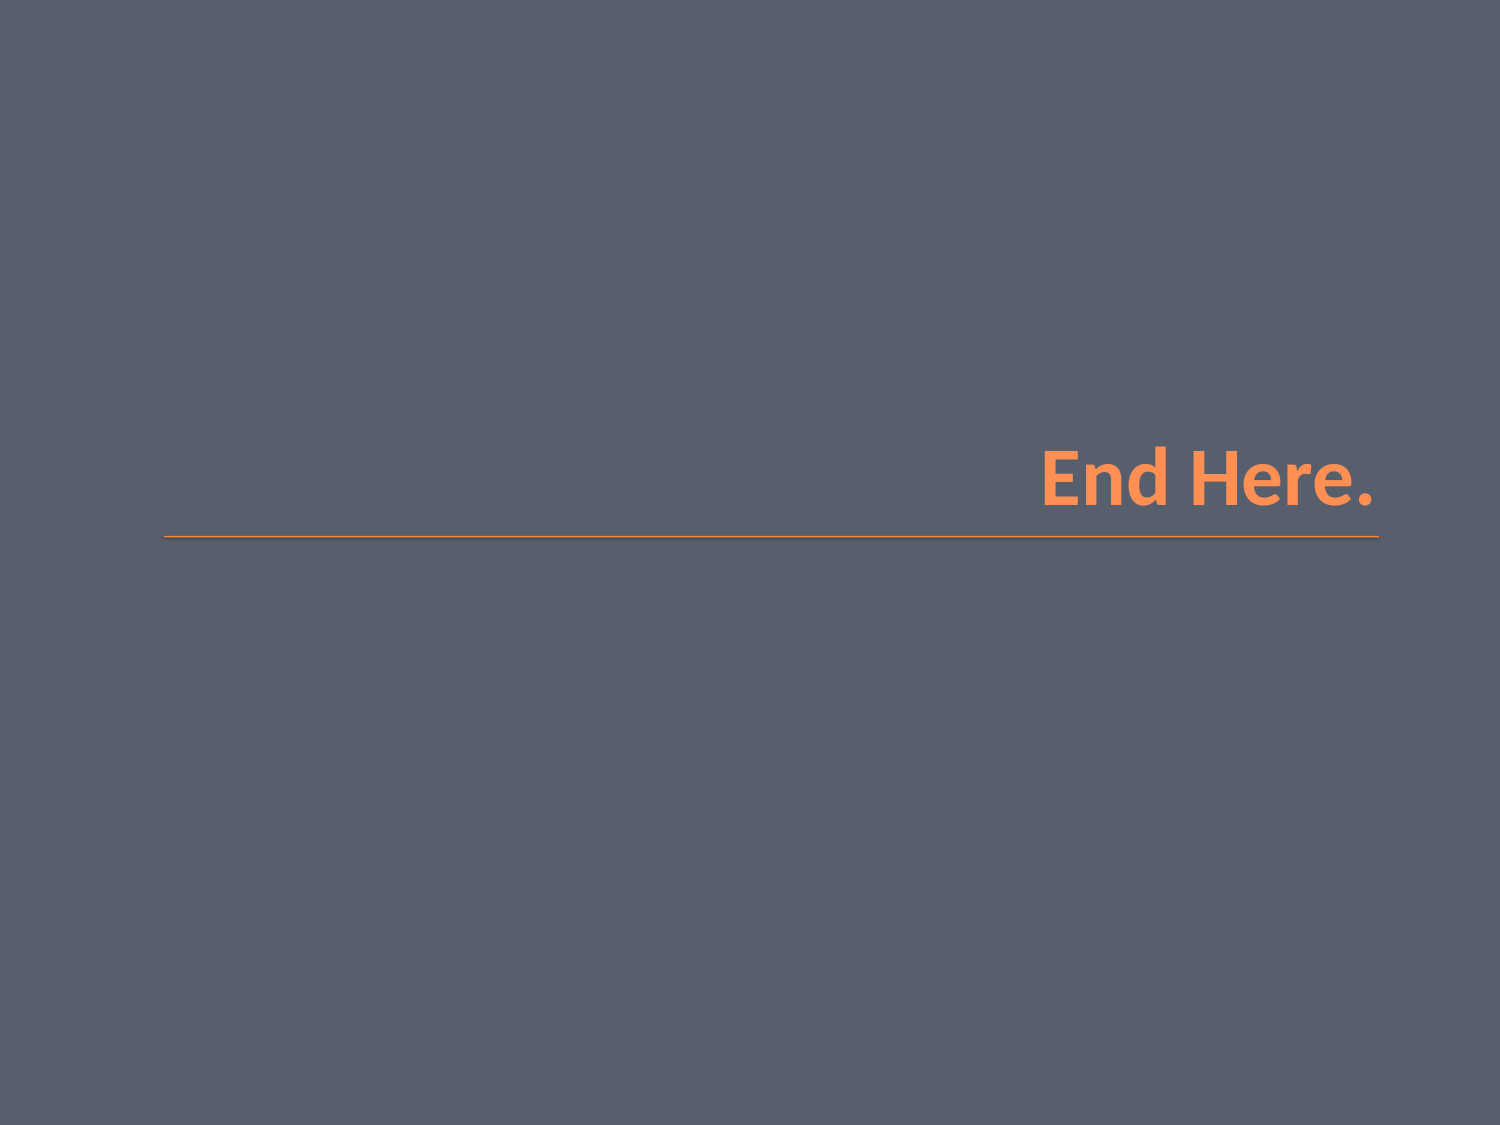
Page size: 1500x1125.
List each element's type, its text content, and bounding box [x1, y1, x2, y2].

title End Here. [118, 81, 1394, 530]
